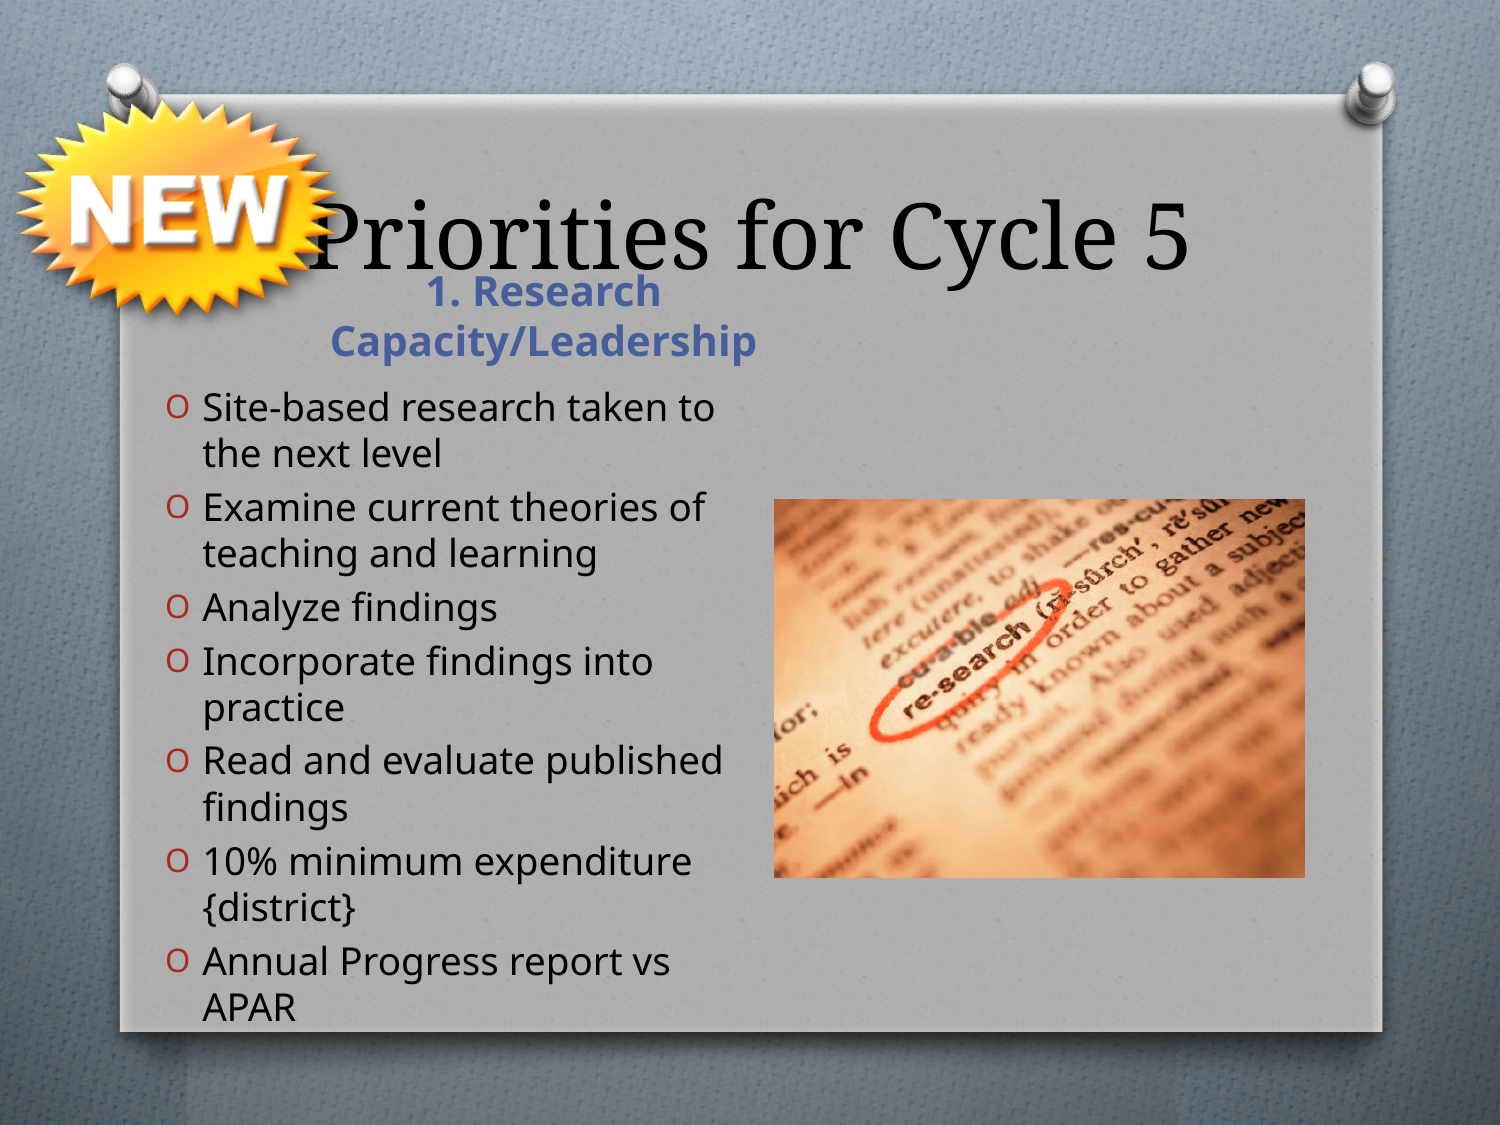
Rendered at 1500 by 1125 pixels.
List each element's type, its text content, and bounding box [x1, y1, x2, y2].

picture [1, 29, 352, 336]
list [774, 499, 1305, 878]
list 1. Research Capacity/Leadership [225, 237, 863, 372]
picture [1317, 35, 1439, 156]
list Site-based research taken to the next level Examine current theories of teaching and learning Analyze findings Incorporate findings into practice Read and evaluate published findings 10% minimum expenditure {district} Annual Progress report vs APAR [150, 375, 743, 1038]
title Priorities for Cycle 5 [352, 134, 1323, 332]
